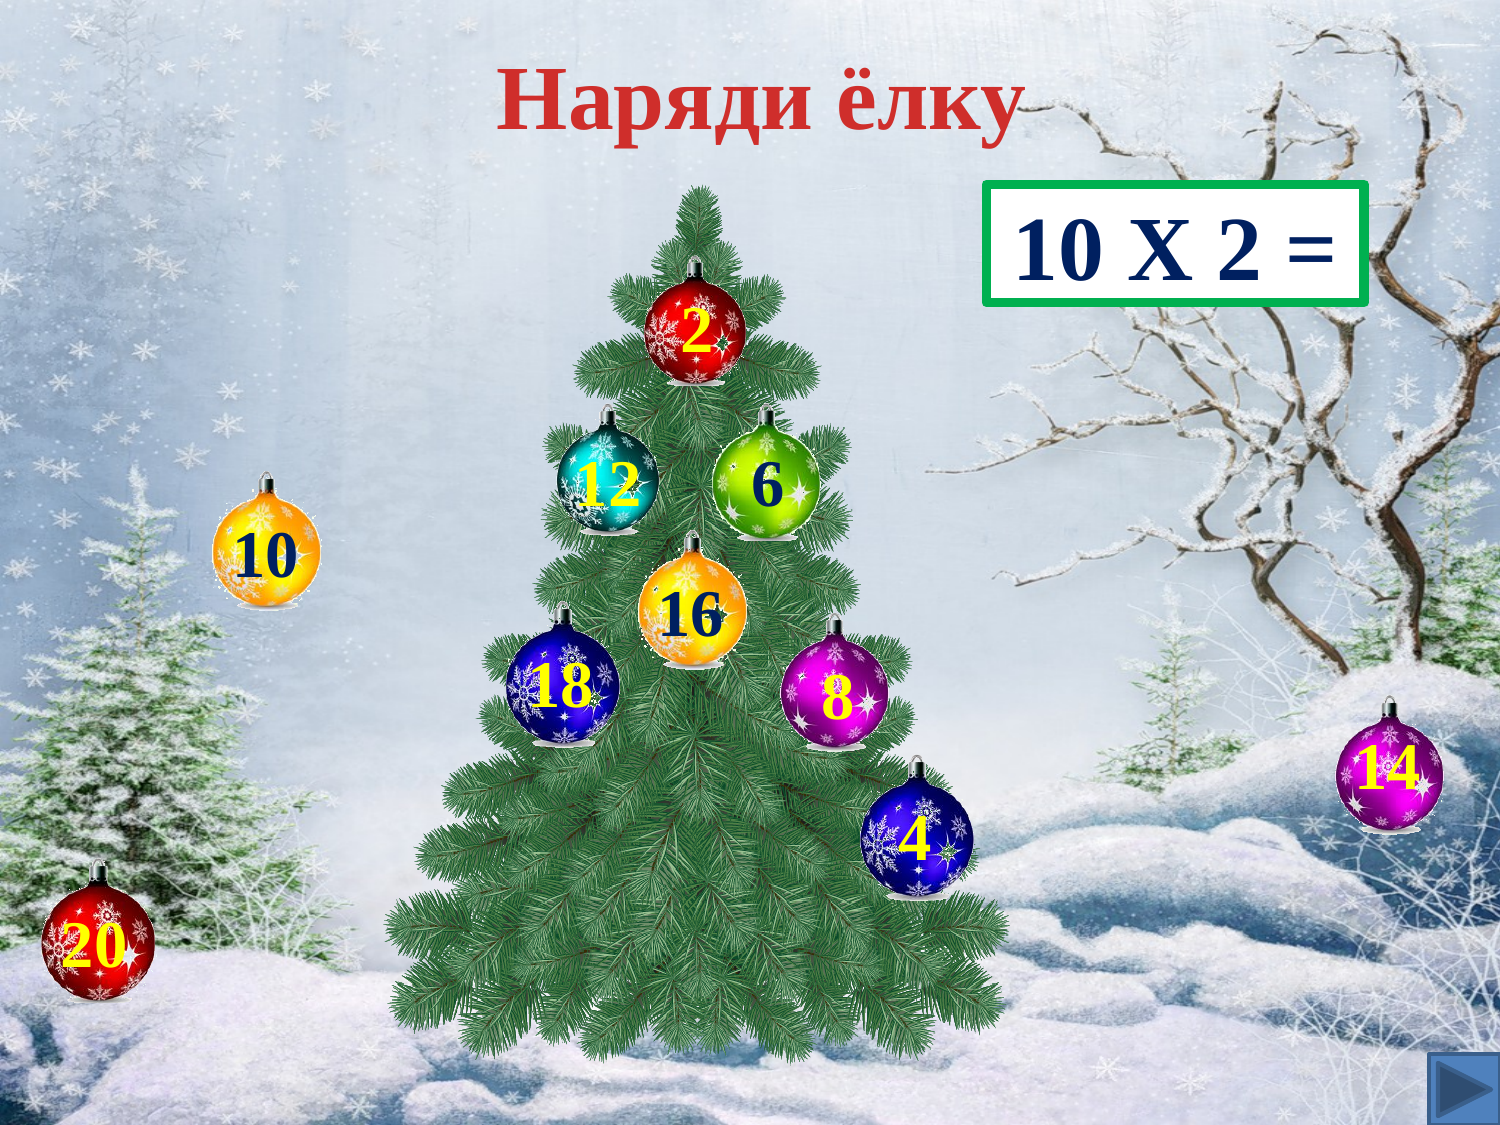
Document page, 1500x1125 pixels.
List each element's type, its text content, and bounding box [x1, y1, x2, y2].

text_box [1427, 1052, 1500, 1125]
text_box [702, 396, 833, 541]
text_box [855, 751, 975, 903]
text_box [537, 396, 680, 540]
text_box 10 Х 2 = [1007, 182, 1366, 305]
text_box Наряди ёлку [218, 30, 1306, 156]
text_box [631, 526, 751, 671]
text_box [1316, 692, 1459, 836]
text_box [773, 609, 904, 753]
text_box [501, 597, 621, 750]
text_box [40, 857, 160, 1003]
picture [0, 0, 1500, 1125]
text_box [643, 255, 751, 386]
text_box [182, 467, 349, 612]
